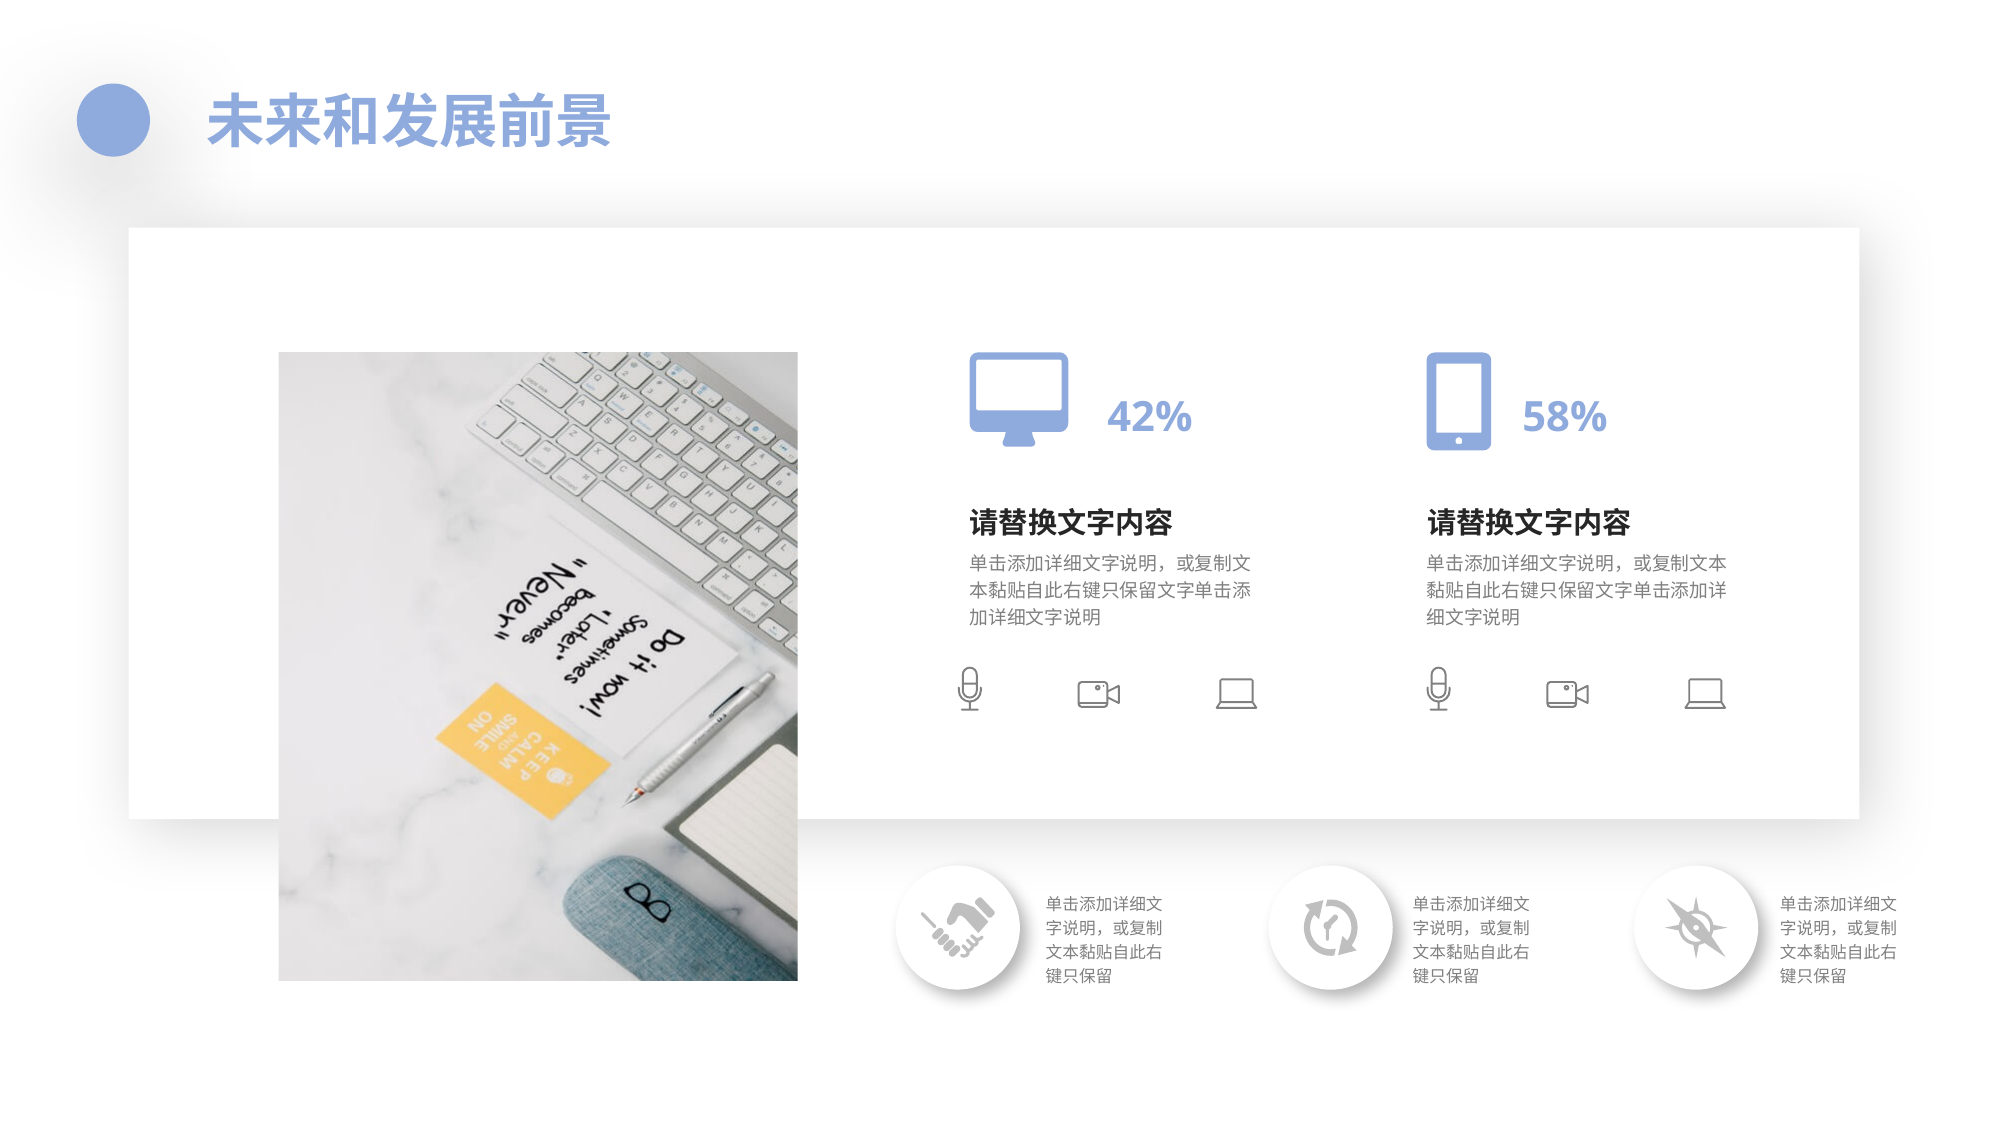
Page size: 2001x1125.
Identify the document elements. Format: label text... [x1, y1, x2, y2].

text_box [278, 351, 799, 982]
text_box 未来和发展前景 [191, 77, 726, 162]
text_box 58% [1522, 379, 1608, 440]
text_box 请替换文字内容 [969, 497, 1206, 540]
text_box [75, 82, 152, 158]
text_box 单击添加详细文字说明，或复制文本黏贴自此右键只保留文字单击添加详细文字说明 [1426, 547, 1732, 629]
text_box [969, 352, 1069, 447]
text_box 单击添加详细文字说明，或复制文本黏贴自此右键只保留 [1045, 889, 1178, 986]
text_box 单击添加详细文字说明，或复制文本黏贴自此右键只保留 [1779, 889, 1912, 986]
text_box [128, 227, 1861, 820]
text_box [1426, 666, 1727, 711]
text_box 请替换文字内容 [1427, 497, 1633, 540]
text_box [1426, 352, 1492, 451]
text_box 42% [1107, 379, 1193, 440]
text_box 单击添加详细文字说明，或复制文本黏贴自此右键只保留 [1412, 889, 1545, 986]
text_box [957, 666, 1258, 711]
text_box 单击添加详细文字说明，或复制文本黏贴自此右键只保留文字单击添加详细文字说明 [969, 547, 1269, 629]
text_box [1268, 865, 1393, 990]
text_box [895, 865, 1020, 990]
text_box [1634, 865, 1759, 990]
